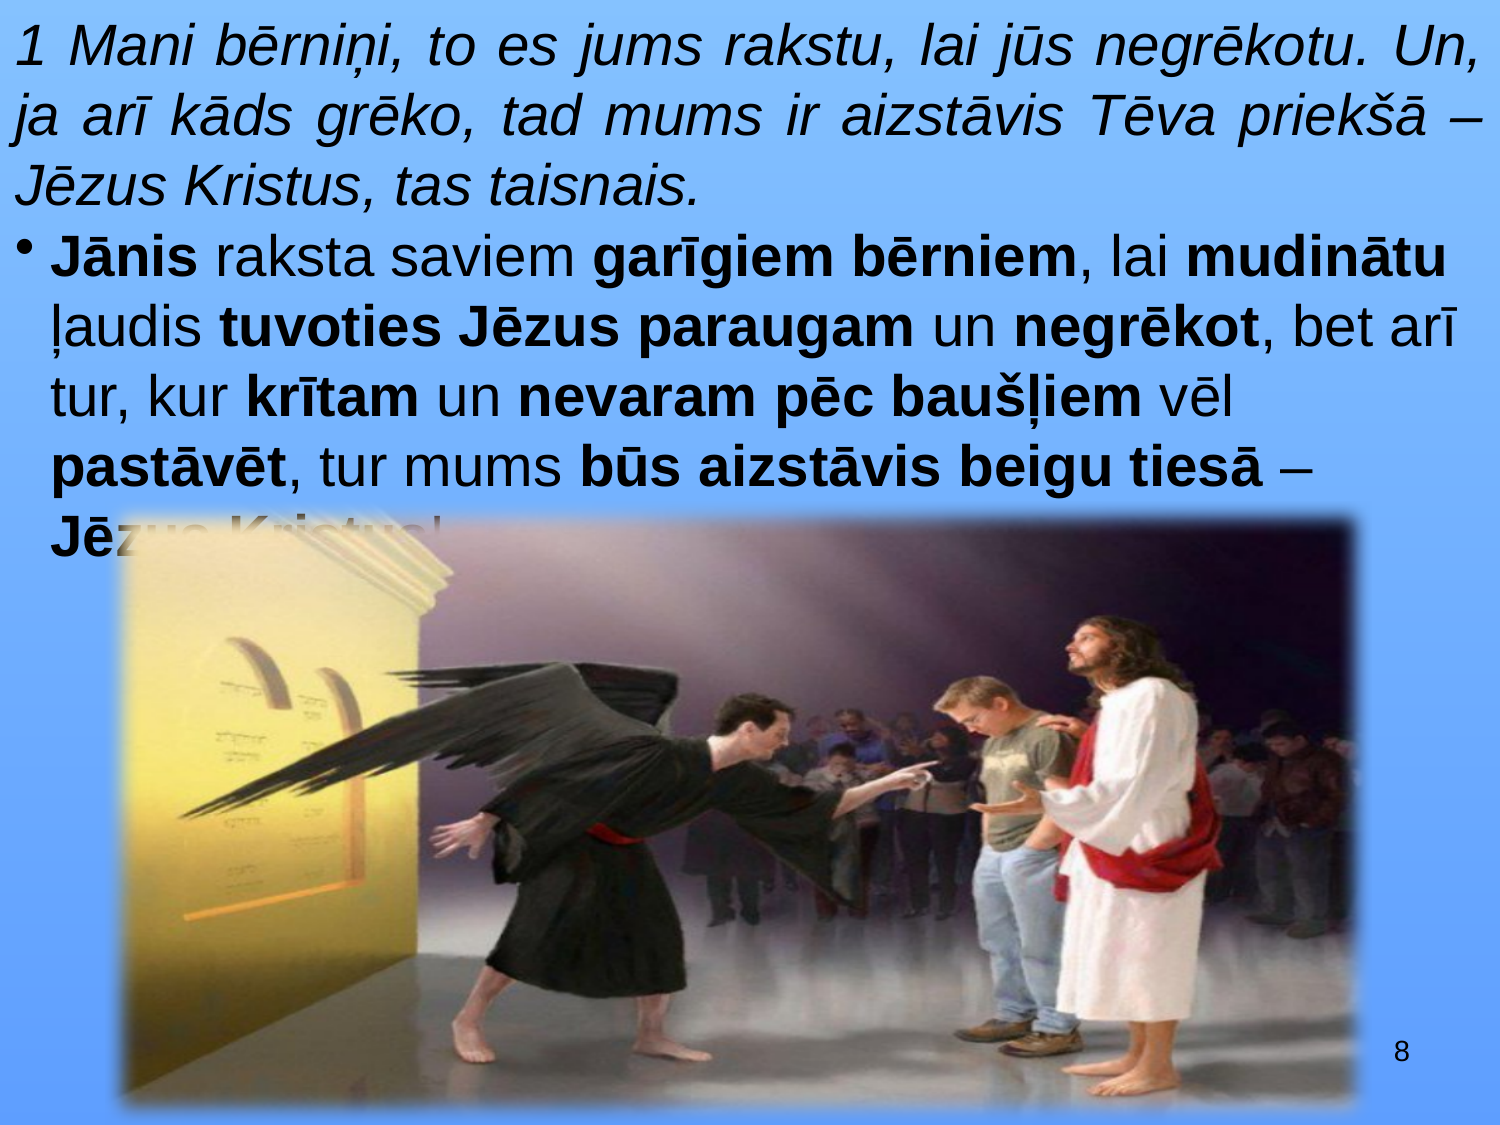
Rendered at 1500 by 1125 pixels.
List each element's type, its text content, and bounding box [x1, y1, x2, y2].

picture [105, 501, 1372, 1125]
text_box Jānis raksta saviem garīgiem bērniem, lai mudinātu ļaudis tuvoties Jēzus paraugam un negrēkot, bet arī tur, kur krītam un nevaram pēc baušļiem vēl pastāvēt, tur mums būs aizstāvis beigu tiesā – Jēzus Kristus! [0, 210, 1500, 576]
list 1 Mani bērniņi, to es jums rakstu, lai jūs negrēkotu. Un, ja arī kāds grēko, tad mums ir aizstāvis Tēva priekšā – Jēzus Kristus, tas taisnais. [0, 0, 1500, 178]
slide_number 8 [1377, 1024, 1426, 1103]
